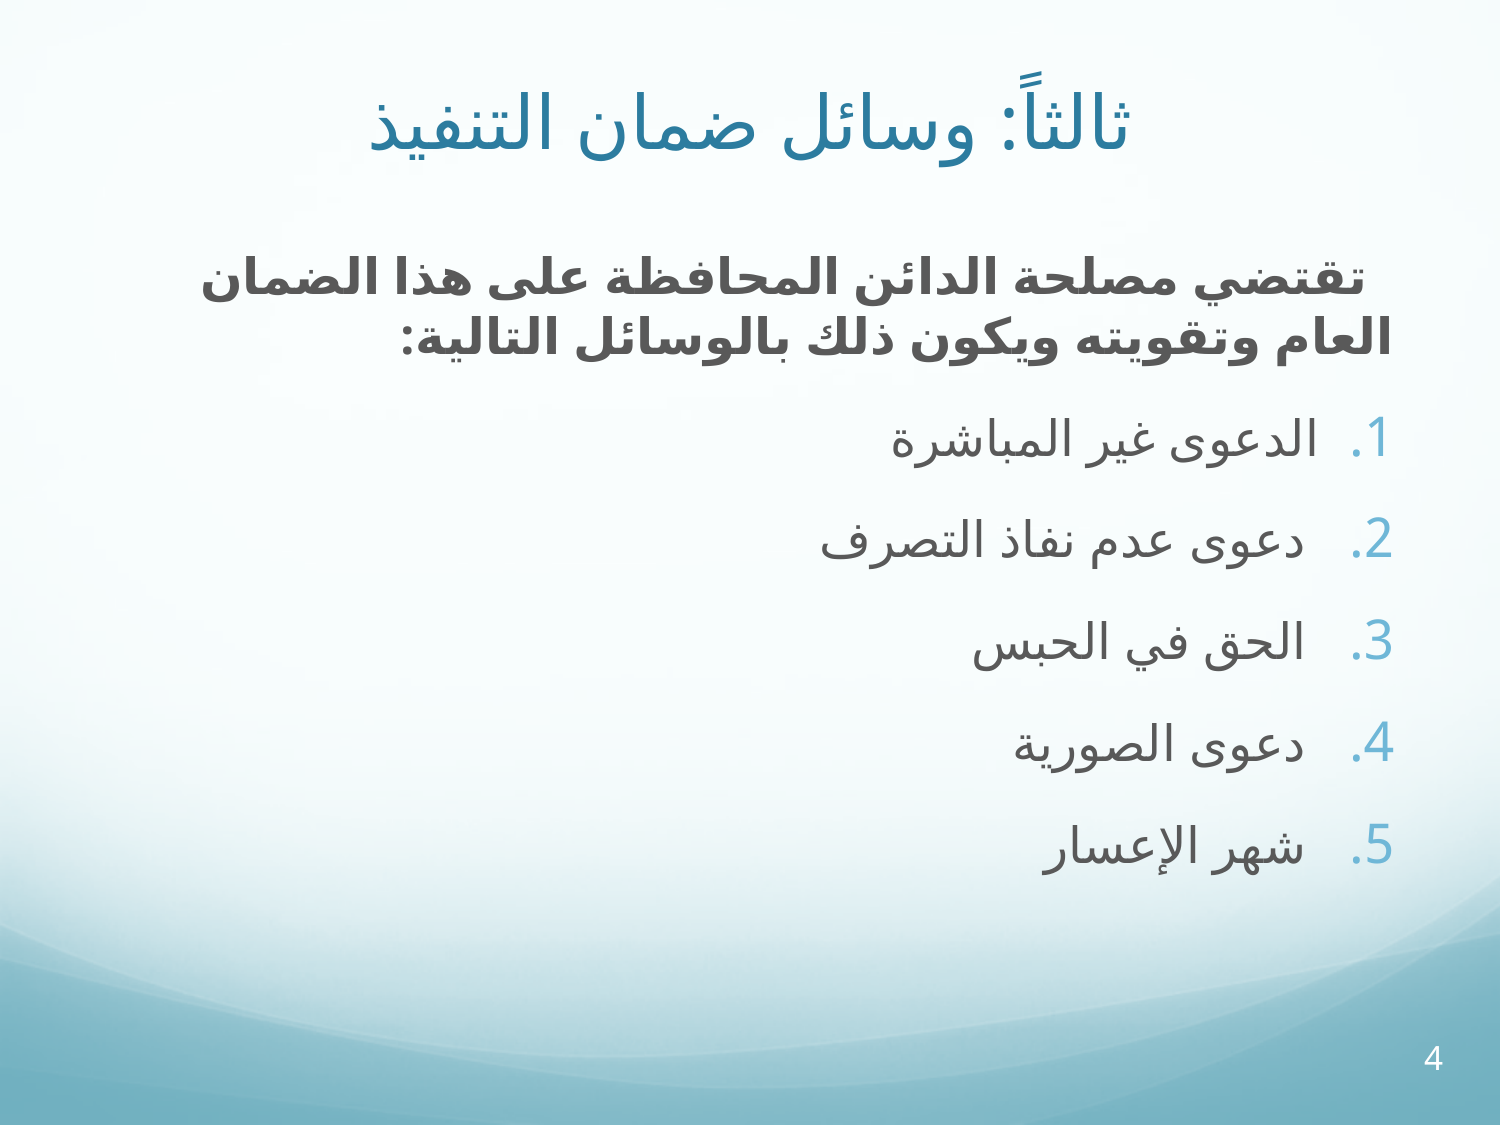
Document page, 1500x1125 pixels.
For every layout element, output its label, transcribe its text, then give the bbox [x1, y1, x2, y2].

slide_number 4 [1295, 1029, 1459, 1090]
title ثالثاً: وسائل ضمان التنفيذ [90, 0, 1410, 237]
list تقتضي مصلحة الدائن المحافظة على هذا الضمان العام وتقويته ويكون ذلك بالوسائل التالية: الدعوى غير المباشرة دعوى عدم نفاذ التصرف الحق في الحبس دعوى الصورية شهر الإعسار [64, 237, 1410, 1042]
